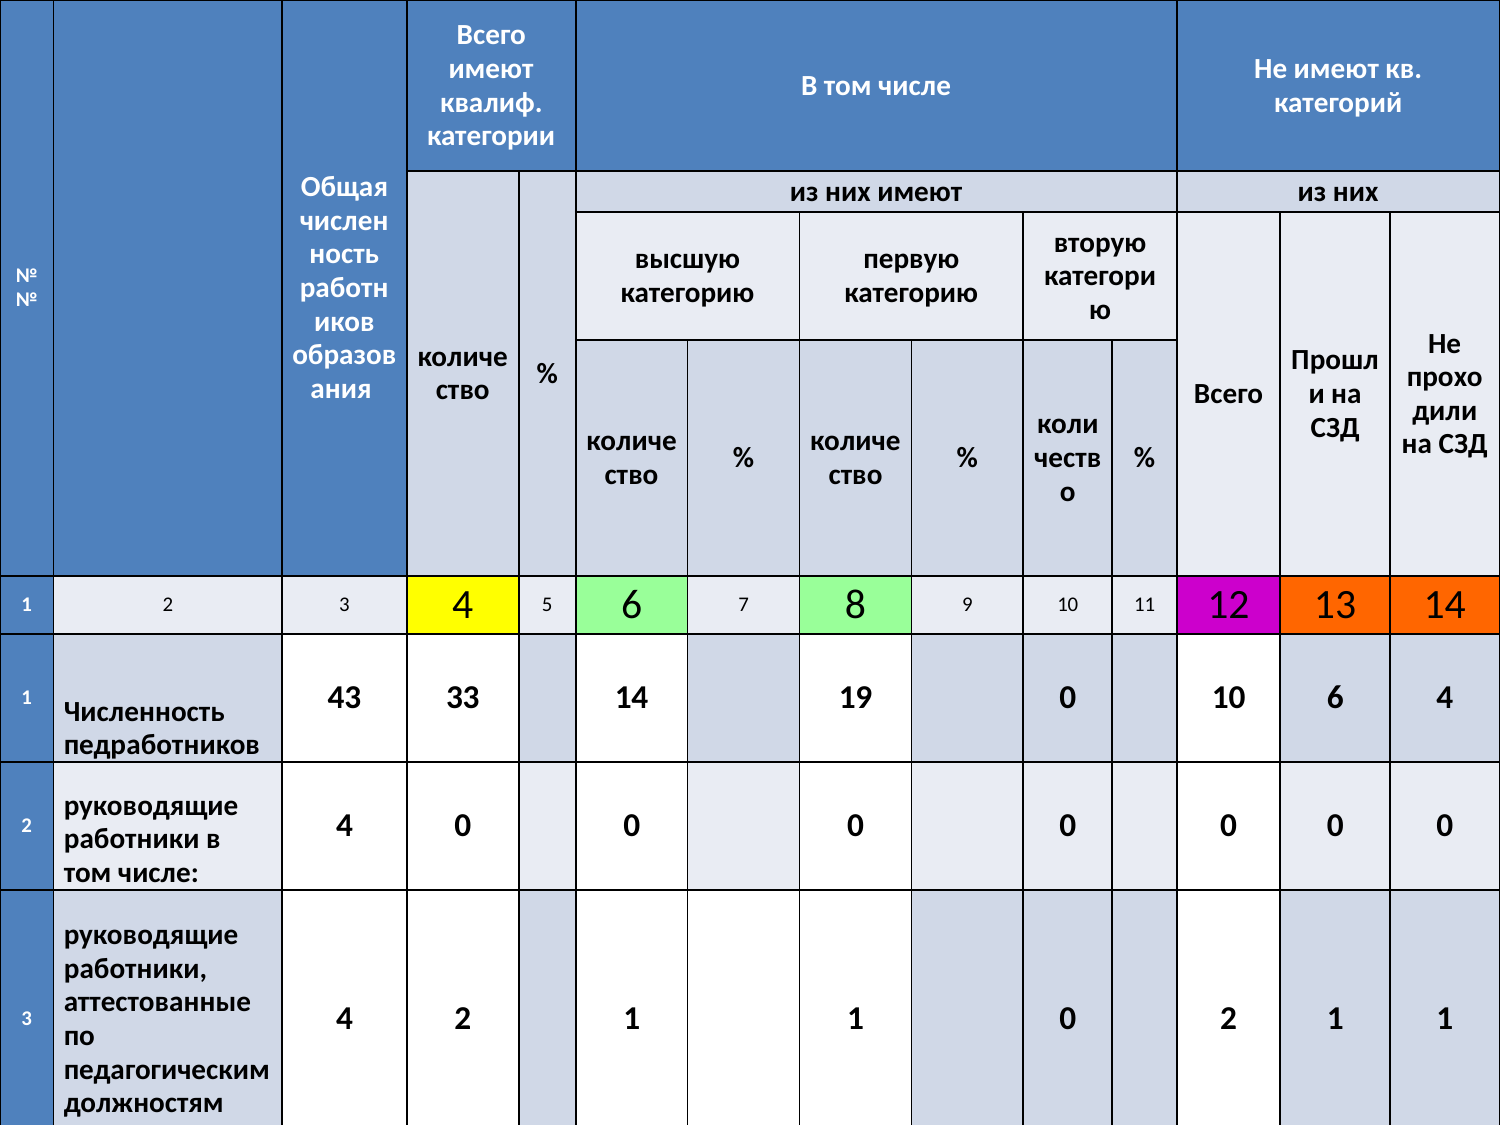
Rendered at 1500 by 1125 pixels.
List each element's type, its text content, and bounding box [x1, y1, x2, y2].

table_cell 3 [283, 577, 406, 633]
table_cell 11 [1113, 577, 1176, 633]
table_cell Прошли на СЗД [1281, 213, 1389, 575]
table_cell 6 [1281, 635, 1389, 761]
table_cell [520, 891, 575, 1125]
table_cell из них [1178, 172, 1499, 211]
table_cell [520, 763, 575, 889]
table_cell 8 [800, 577, 911, 633]
table_cell 2 [54, 577, 281, 633]
table_cell 2 [1, 763, 53, 889]
table_cell [912, 763, 1022, 889]
table_cell количество [800, 341, 911, 575]
table_cell % [912, 341, 1022, 575]
table_cell 13 [1281, 577, 1389, 633]
table_cell 5 [520, 577, 575, 633]
table_cell руководящие работники в том числе: [54, 763, 281, 889]
table_header Всего имеют квалиф. категории [408, 1, 575, 170]
table_cell 0 [1024, 763, 1111, 889]
table_cell 1 [577, 891, 687, 1125]
table_header Общая численность работников образования [283, 1, 406, 575]
table_cell высшую категорию [577, 213, 799, 339]
table_cell 1 [1391, 891, 1499, 1125]
table_cell 33 [408, 635, 518, 761]
table_cell вторую категорию [1024, 213, 1176, 339]
table_cell 4 [283, 763, 406, 889]
table_cell 1 [1281, 891, 1389, 1125]
table_header В том числе [577, 1, 1176, 170]
table_cell [912, 891, 1022, 1125]
table_cell 1 [800, 891, 911, 1125]
table_cell первую категорию [800, 213, 1022, 339]
table_cell Численность педработников [54, 635, 281, 761]
table_cell % [688, 341, 799, 575]
table_cell руководящие работники, аттестованные по педагогическим должностям [54, 891, 281, 1125]
table_cell 9 [912, 577, 1022, 633]
table_cell 0 [1178, 763, 1279, 889]
table_cell [688, 635, 799, 761]
table_cell 14 [577, 635, 687, 761]
table_cell [912, 635, 1022, 761]
table_cell 4 [283, 891, 406, 1125]
table_cell 10 [1178, 635, 1279, 761]
table_cell 6 [577, 577, 687, 633]
table_header Не имеют кв. категорий [1178, 1, 1499, 170]
table_cell количество [408, 172, 518, 575]
table_cell % [1113, 341, 1176, 575]
table_cell [1113, 763, 1176, 889]
table_cell Не проходили на СЗД [1391, 213, 1499, 575]
table_cell количество [577, 341, 687, 575]
table_cell 43 [283, 635, 406, 761]
table_header №№ [1, 1, 53, 575]
table_cell 12 [1178, 577, 1279, 633]
table_cell из них имеют [577, 172, 1176, 211]
table_cell 0 [1024, 891, 1111, 1125]
table_cell количество [1024, 341, 1111, 575]
table_cell 14 [1391, 577, 1499, 633]
table_cell Всего [1178, 213, 1279, 575]
table_cell % [520, 172, 575, 575]
table_cell 4 [1391, 635, 1499, 761]
table_header [54, 1, 281, 575]
table_cell [688, 891, 799, 1125]
table_cell 0 [1391, 763, 1499, 889]
table_cell [688, 763, 799, 889]
table_cell 0 [800, 763, 911, 889]
table_cell 0 [1024, 635, 1111, 761]
table_cell 0 [577, 763, 687, 889]
table_cell 4 [408, 577, 518, 633]
table_cell 2 [1178, 891, 1279, 1125]
table_cell [1113, 635, 1176, 761]
table_cell 10 [1024, 577, 1111, 633]
table_cell 2 [408, 891, 518, 1125]
table_cell 0 [408, 763, 518, 889]
table_cell 7 [688, 577, 799, 633]
table_cell [520, 635, 575, 761]
table_cell [1113, 891, 1176, 1125]
table_cell 3 [1, 891, 53, 1125]
table_cell 1 [1, 635, 53, 761]
table_cell 19 [800, 635, 911, 761]
table_cell 1 [1, 577, 53, 633]
table_cell 0 [1281, 763, 1389, 889]
